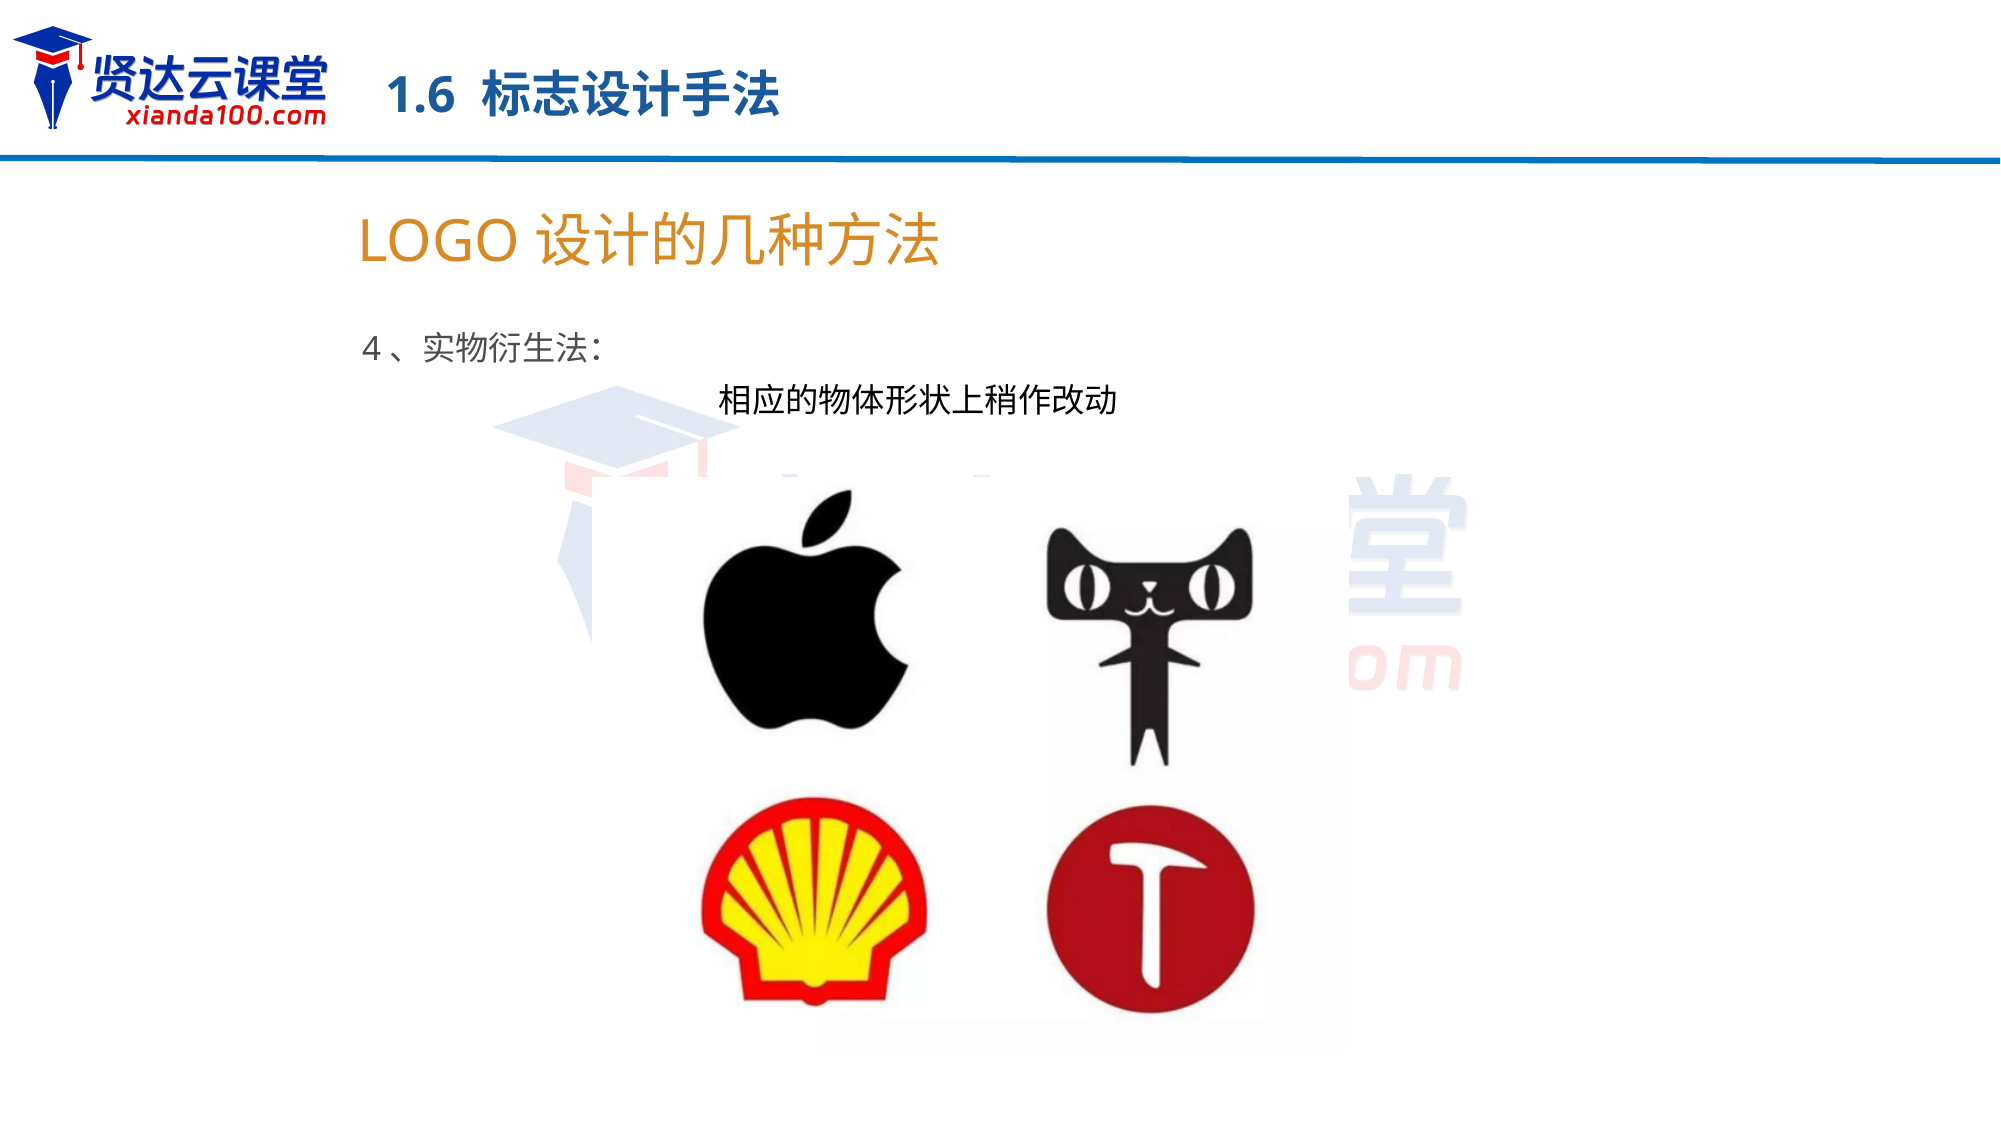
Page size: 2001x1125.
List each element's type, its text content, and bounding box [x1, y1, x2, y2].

text_box 4、实物衍生法： 相应的物体形状上稍作改动 [347, 307, 1490, 427]
text_box LOGO设计的几种方法 [342, 196, 957, 281]
picture [592, 477, 1349, 1052]
text_box 1.6 标志设计手法 [370, 54, 1345, 130]
picture [0, 7, 353, 155]
